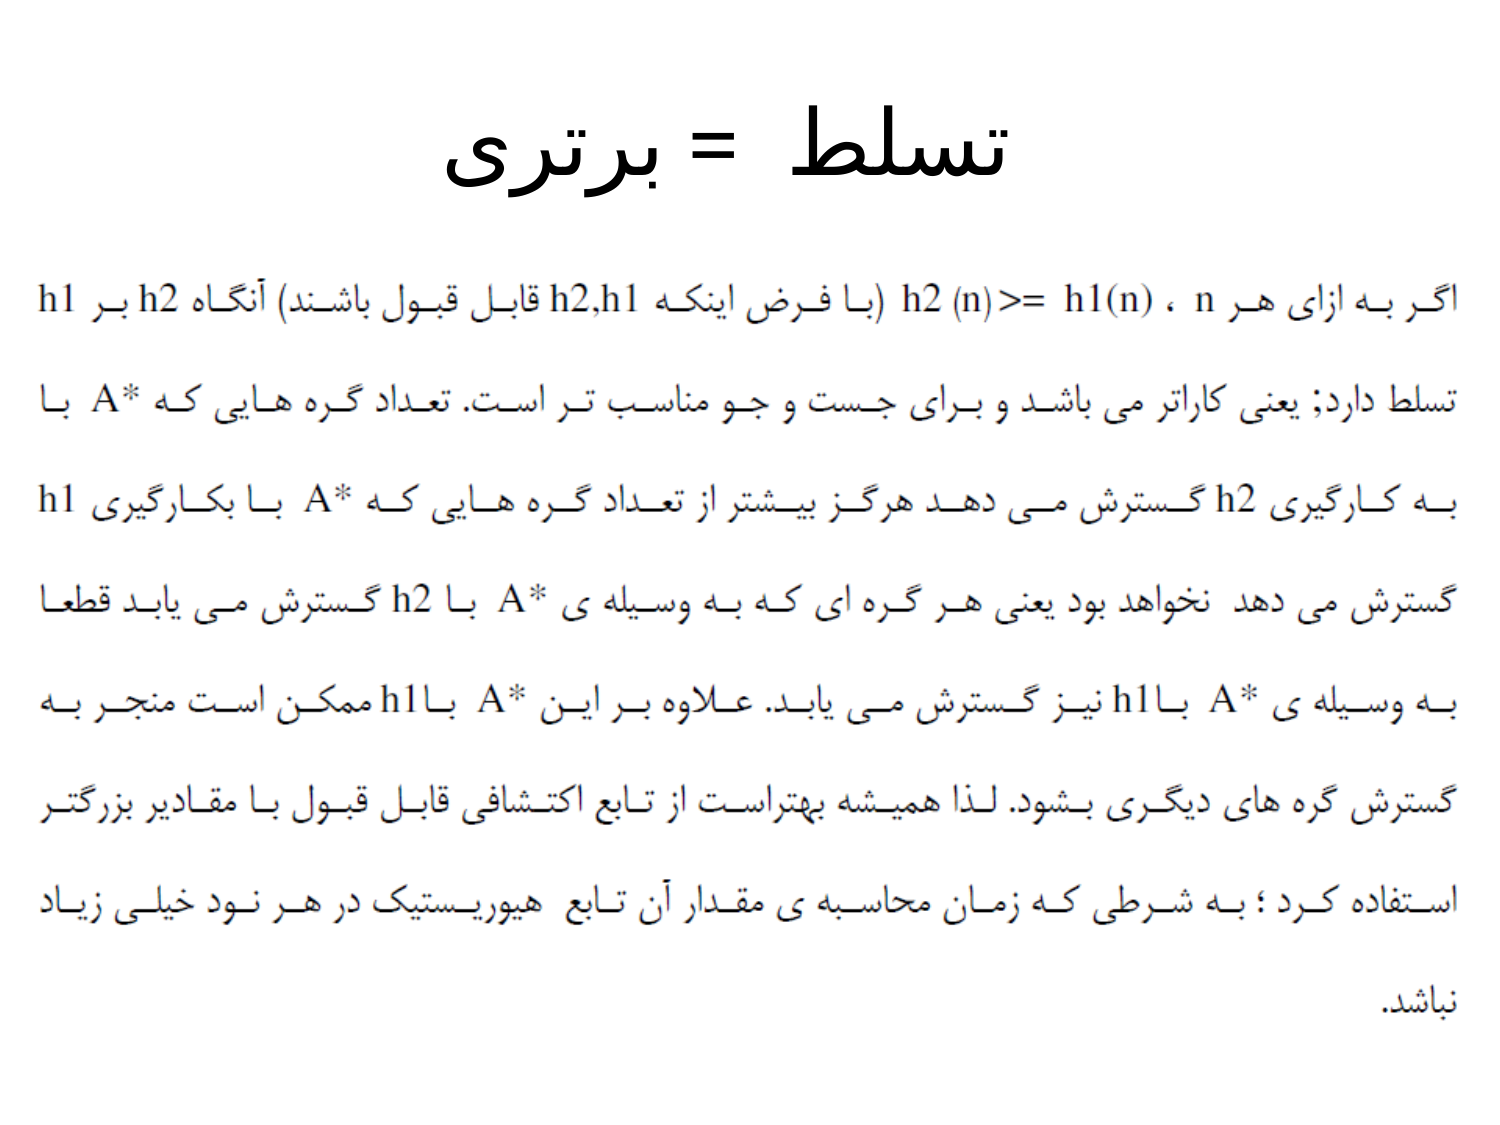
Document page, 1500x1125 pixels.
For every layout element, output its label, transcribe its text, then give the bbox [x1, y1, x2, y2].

picture [0, 249, 1485, 1044]
title تسلط = برتری [75, 45, 1425, 233]
